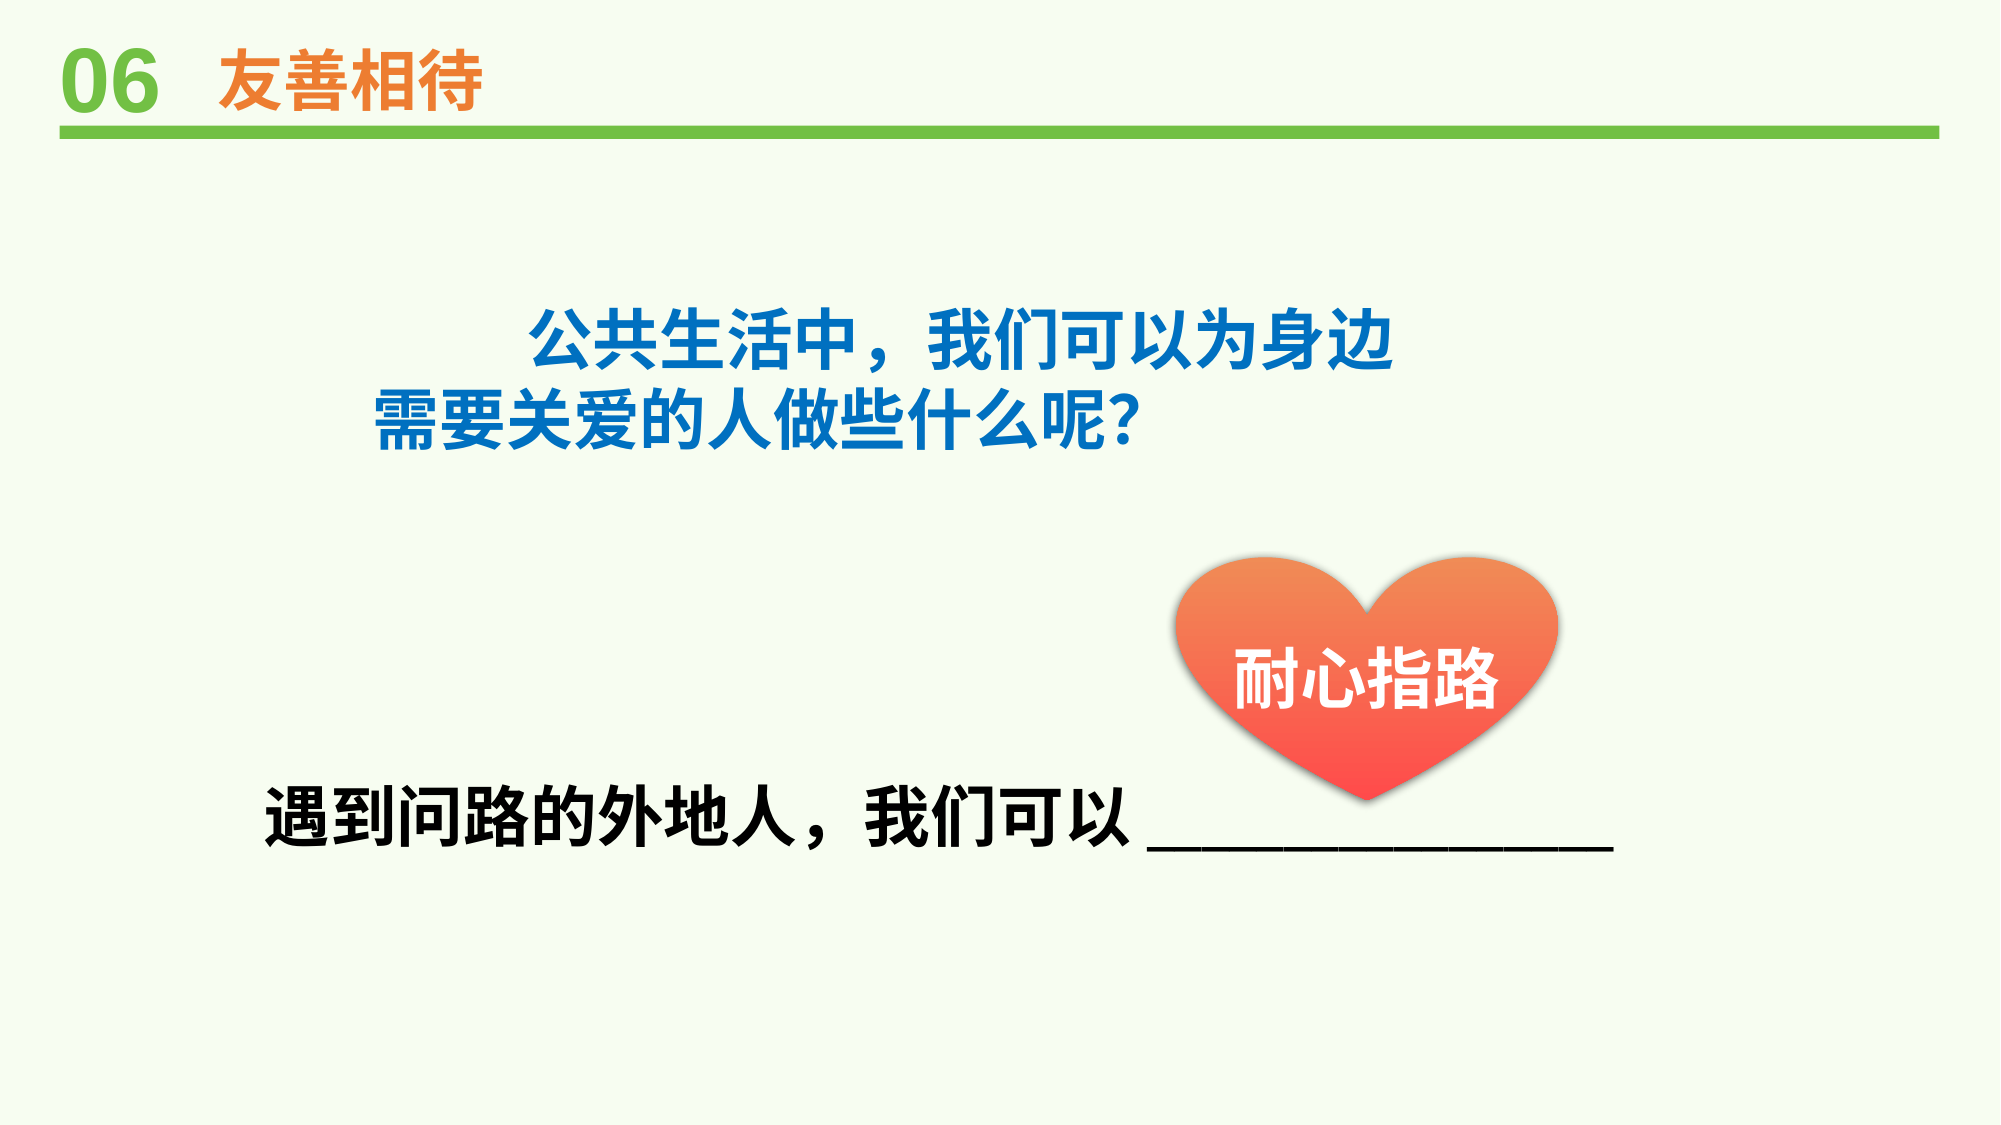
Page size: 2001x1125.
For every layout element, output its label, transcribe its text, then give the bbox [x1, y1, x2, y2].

text_box [59, 125, 1940, 140]
text_box 06 [59, 24, 161, 128]
text_box 公共生活中，我们可以为身边需要关爱的人做些什么呢？ [358, 290, 1469, 465]
text_box 遇到问路的外地人，我们可以_________________ [248, 767, 1630, 863]
text_box 友善相待 [202, 31, 871, 127]
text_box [1177, 554, 1557, 801]
